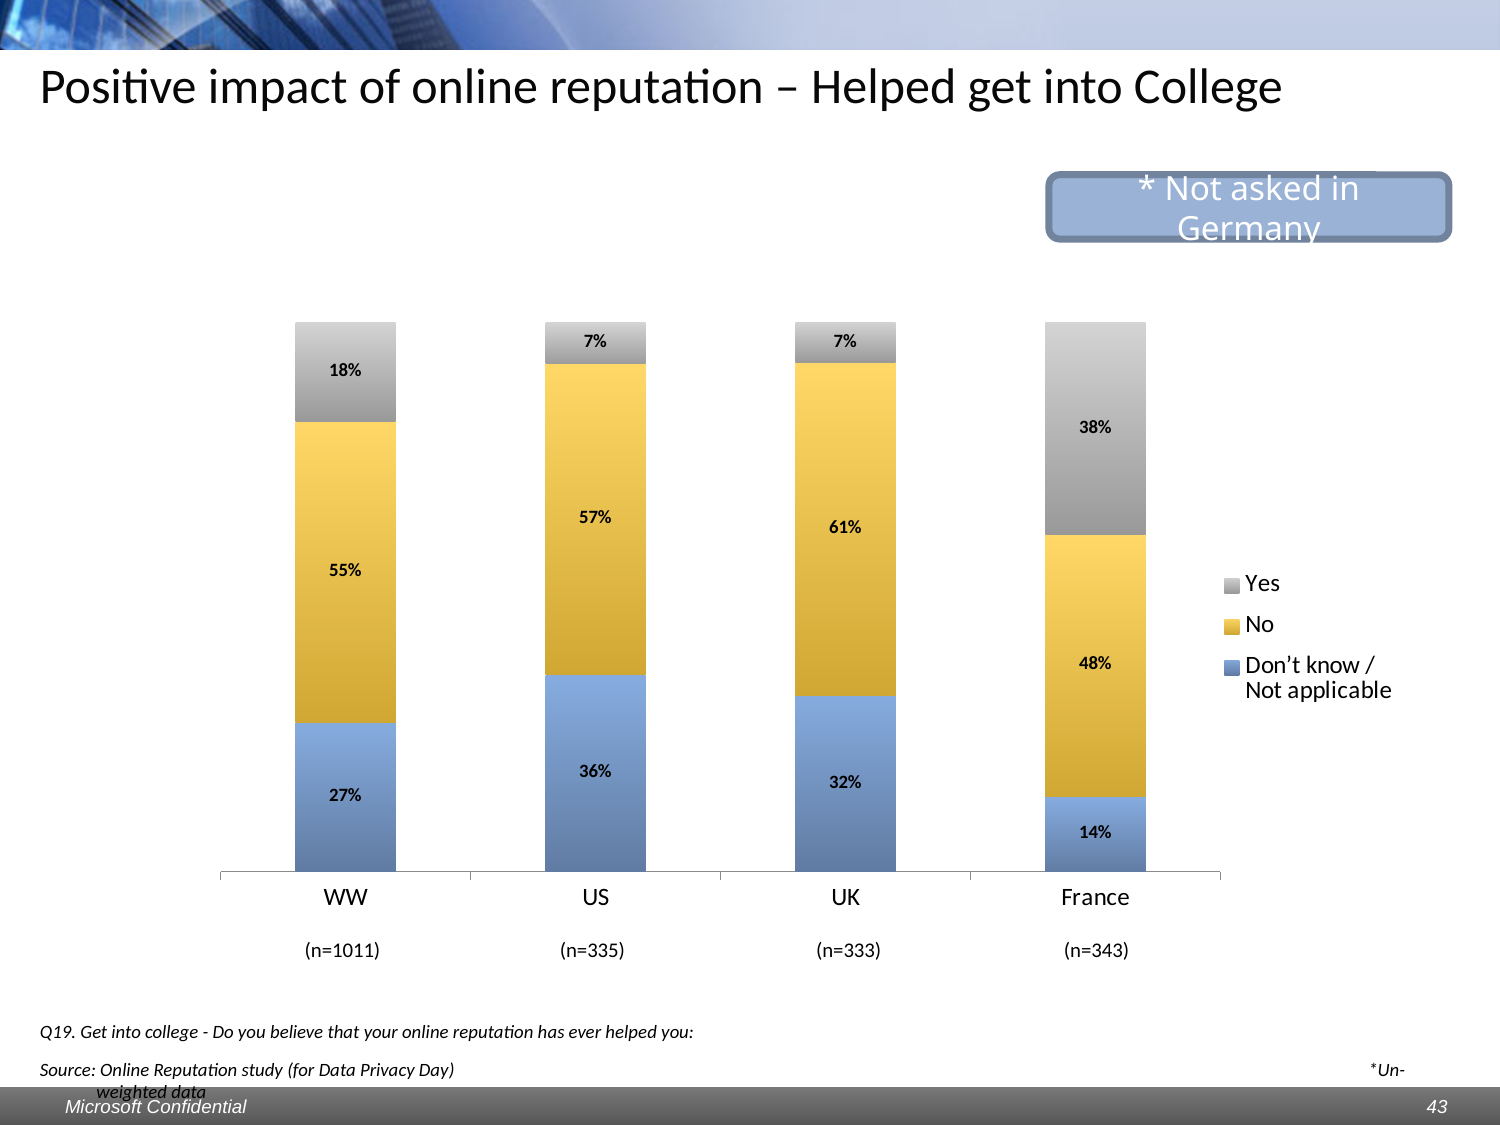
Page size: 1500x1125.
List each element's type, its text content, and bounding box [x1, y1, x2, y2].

list Source: Online Reputation study (for Data Privacy Day) *Un-weighted data [24, 1050, 1475, 1088]
text_box * Not asked in Germany [1045, 171, 1453, 243]
chart [24, 297, 1417, 955]
picture [0, 0, 1500, 51]
list Q19. Get into college - Do you believe that your online reputation has ever helped you: [24, 1012, 1475, 1050]
title Positive impact of online reputation – Helped get into College [24, 52, 1475, 115]
